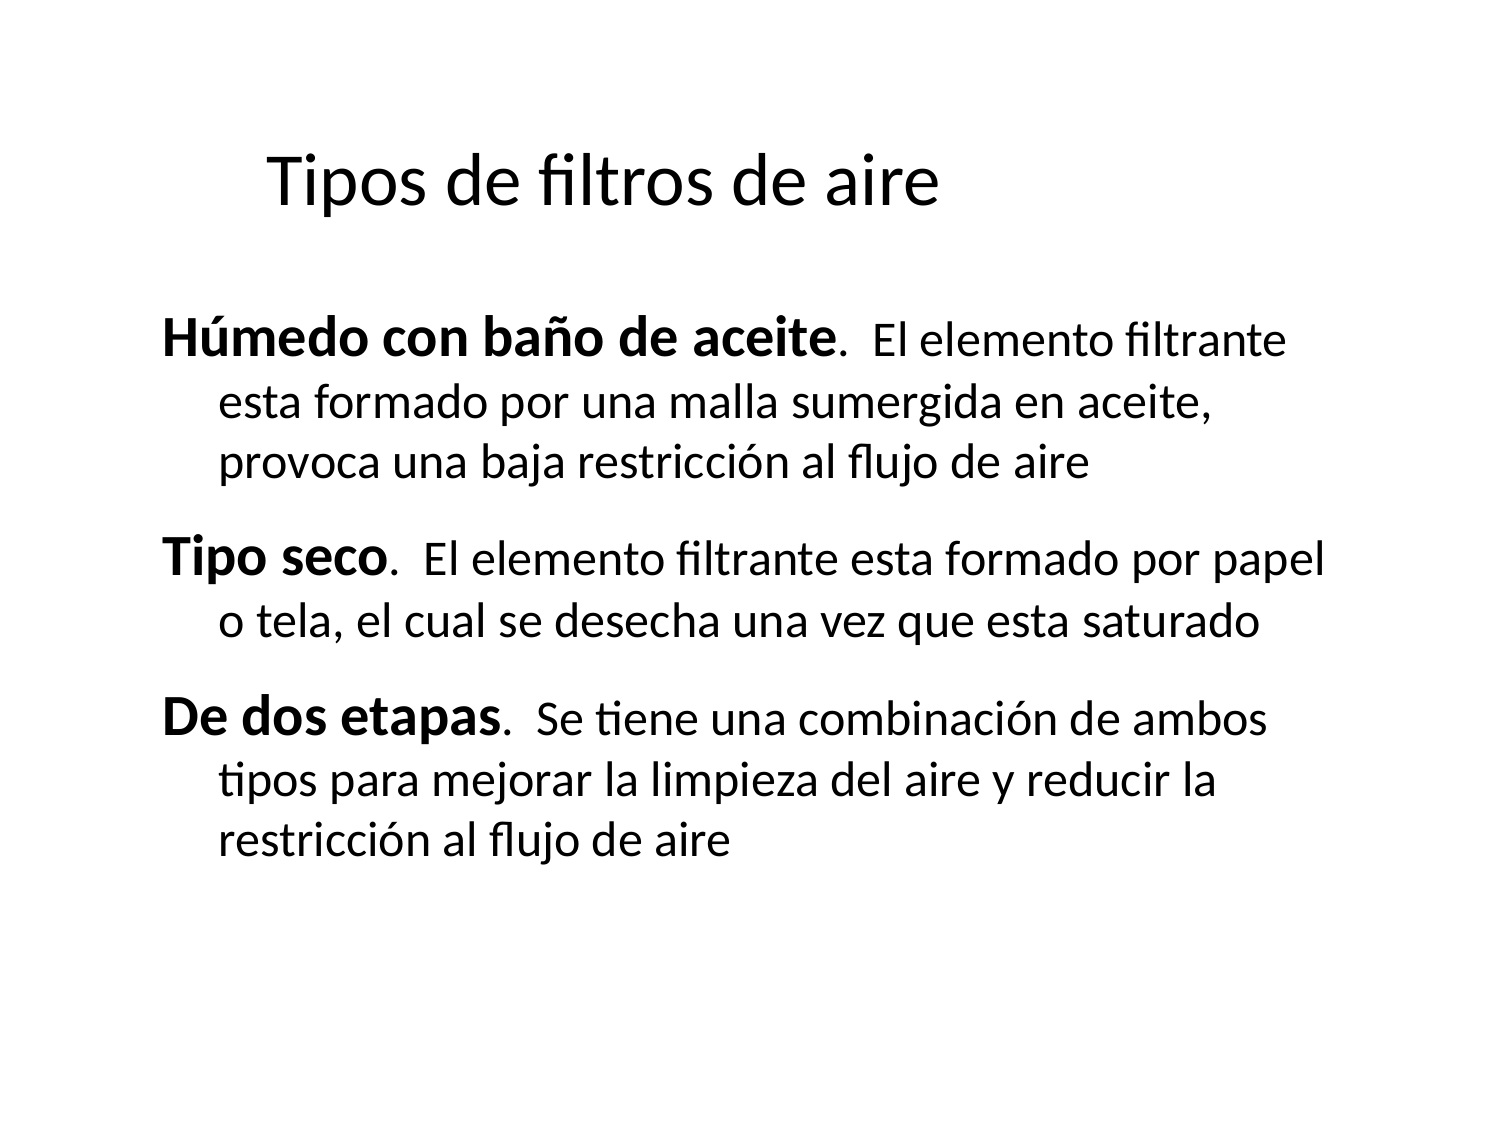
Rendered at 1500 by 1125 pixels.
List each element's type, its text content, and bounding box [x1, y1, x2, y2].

text_box Húmedo con baño de aceite. El elemento filtrante esta formado por una malla sumergida en aceite, provoca una baja restricción al flujo de aire Tipo seco. El elemento filtrante esta formado por papel o tela, el cual se desecha una vez que esta saturado De dos etapas. Se tiene una combinación de ambos tipos para mejorar la limpieza del aire y reducir la restricción al flujo de aire [147, 290, 1353, 874]
text_box Tipos de filtros de aire [251, 123, 957, 229]
